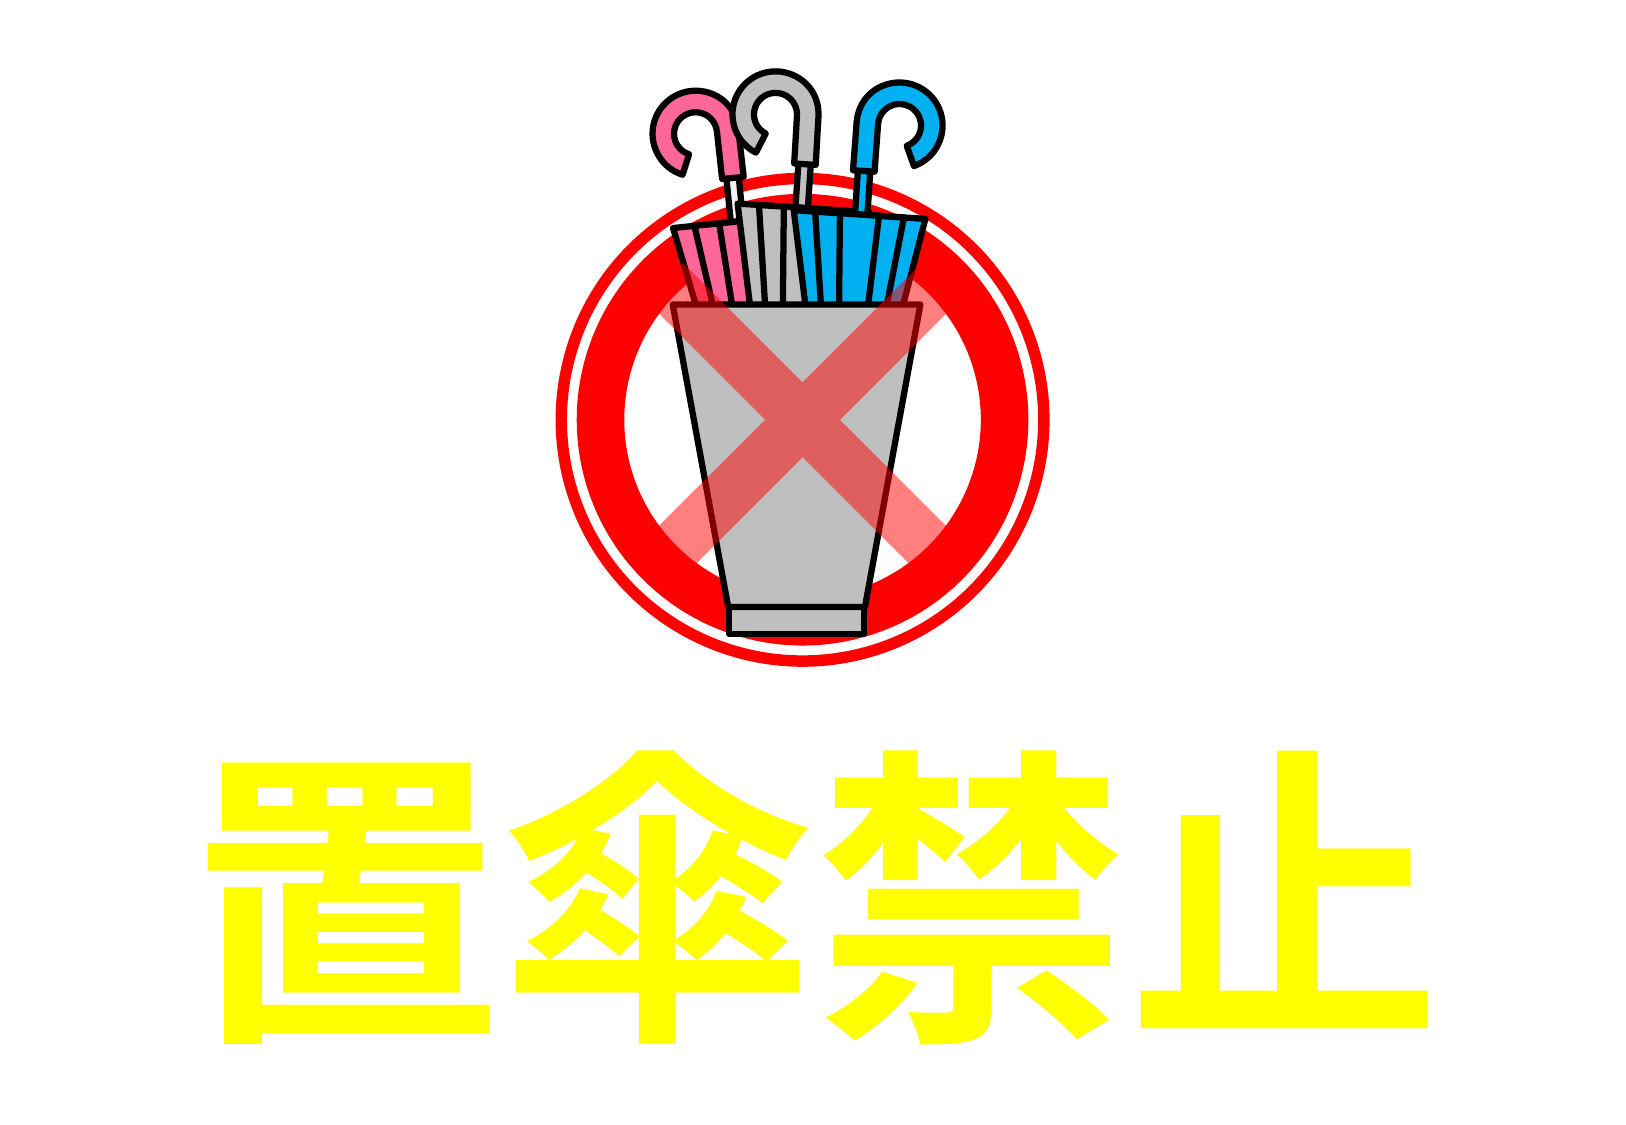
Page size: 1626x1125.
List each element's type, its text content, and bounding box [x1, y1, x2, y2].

text_box 置傘禁止 [37, 696, 1595, 1087]
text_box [536, 72, 1069, 687]
